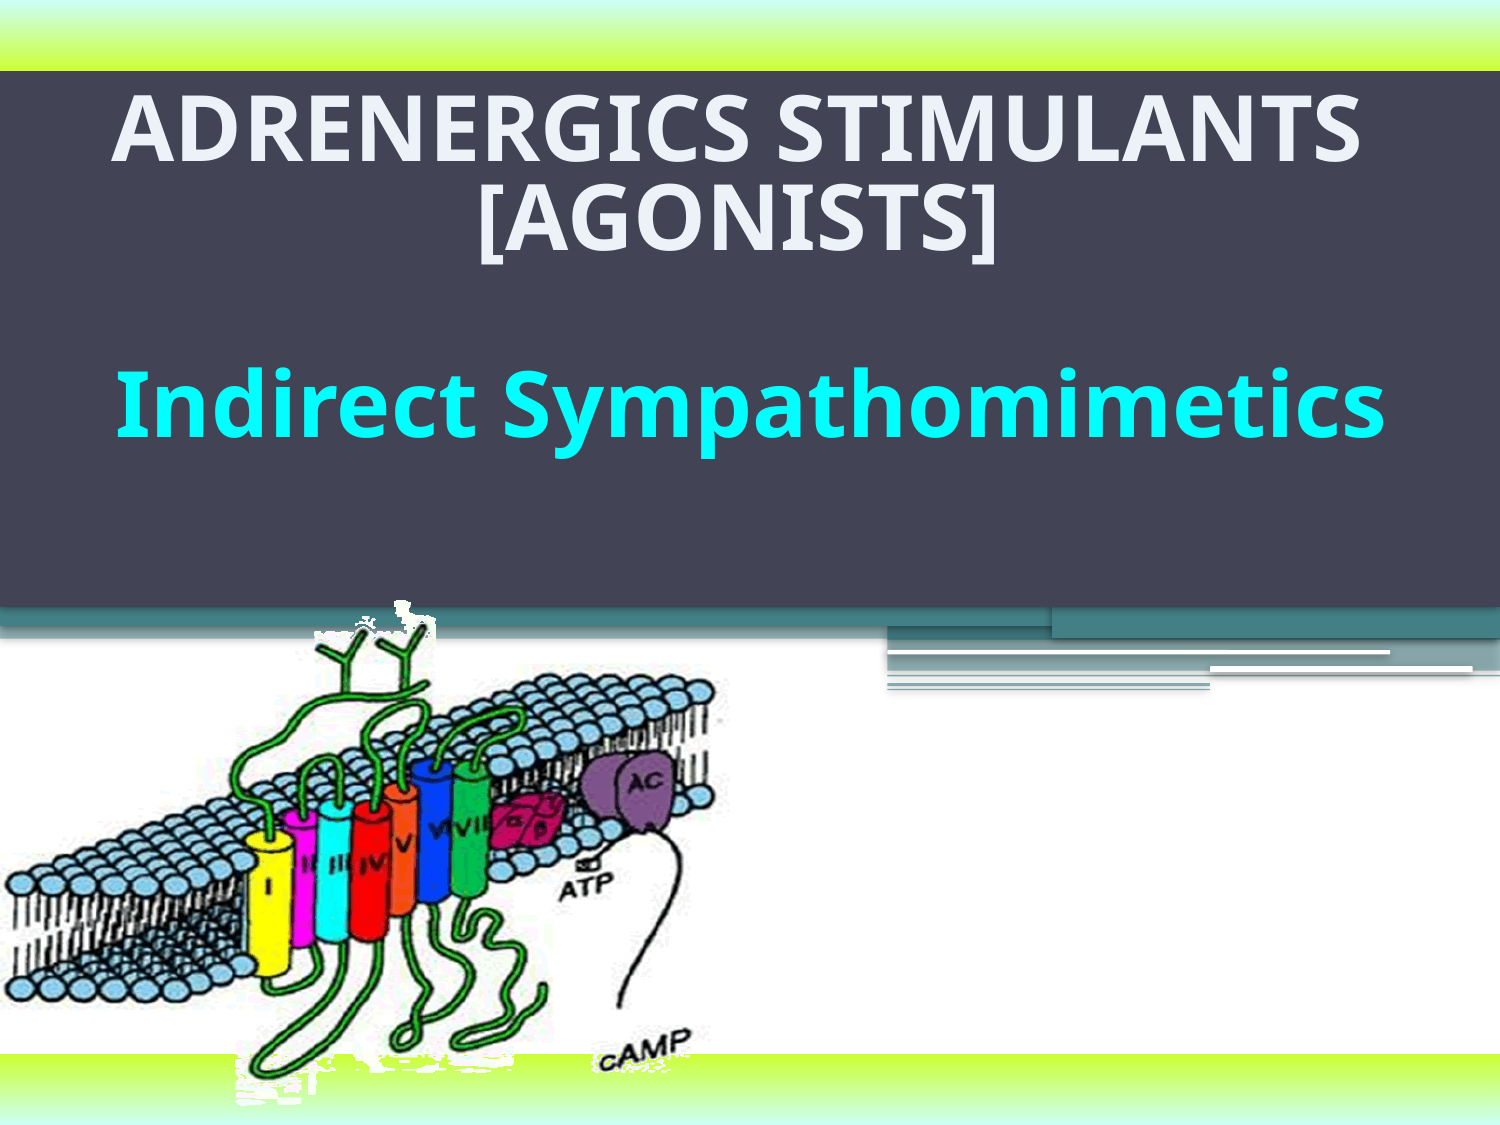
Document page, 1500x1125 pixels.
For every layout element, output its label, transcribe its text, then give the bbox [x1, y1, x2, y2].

text_box [0, 0, 1500, 72]
text_box [745, 1053, 1500, 1125]
text_box ADRENERGICS STIMULANTS [AGONISTS] [17, 82, 1459, 277]
picture [0, 568, 739, 1125]
text_box Indirect Sympathomimetics [100, 338, 1500, 463]
